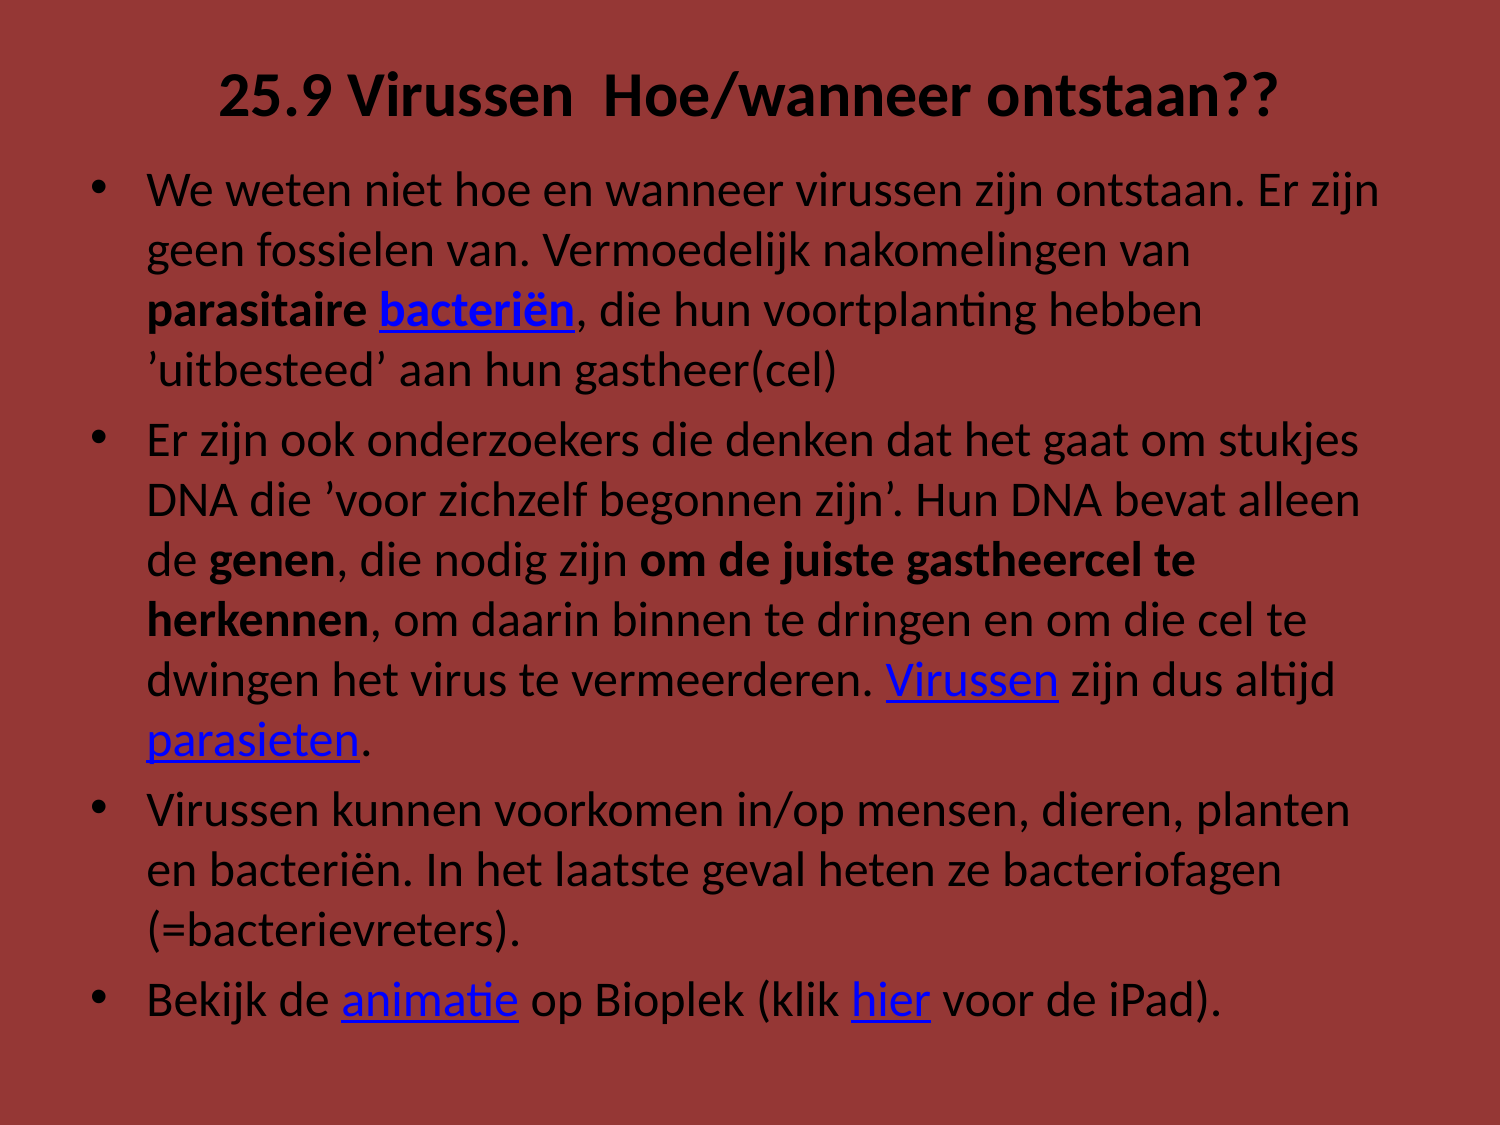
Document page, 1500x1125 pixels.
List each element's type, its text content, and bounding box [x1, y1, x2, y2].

list We weten niet hoe en wanneer virussen zijn ontstaan. Er zijn geen fossielen van. Vermoedelijk nakomelingen van parasitaire bacteriën, die hun voortplanting hebben ’uitbesteed’ aan hun gastheer(cel) Er zijn ook onderzoekers die denken dat het gaat om stukjes DNA die ’voor zichzelf begonnen zijn’. Hun DNA bevat alleen de genen, die nodig zijn om de juiste gastheercel te herkennen, om daarin binnen te dringen en om die cel te dwingen het virus te vermeerderen. Virussen zijn dus altijd parasieten. Virussen kunnen voorkomen in/op mensen, dieren, planten en bacteriën. In het laatste geval heten ze bacteriofagen (=bacterievreters). Bekijk de animatie op Bioplek (klik hier voor de iPad). [75, 149, 1425, 1094]
title 25.9 Virussen Hoe/wanneer ontstaan?? [75, 45, 1425, 138]
